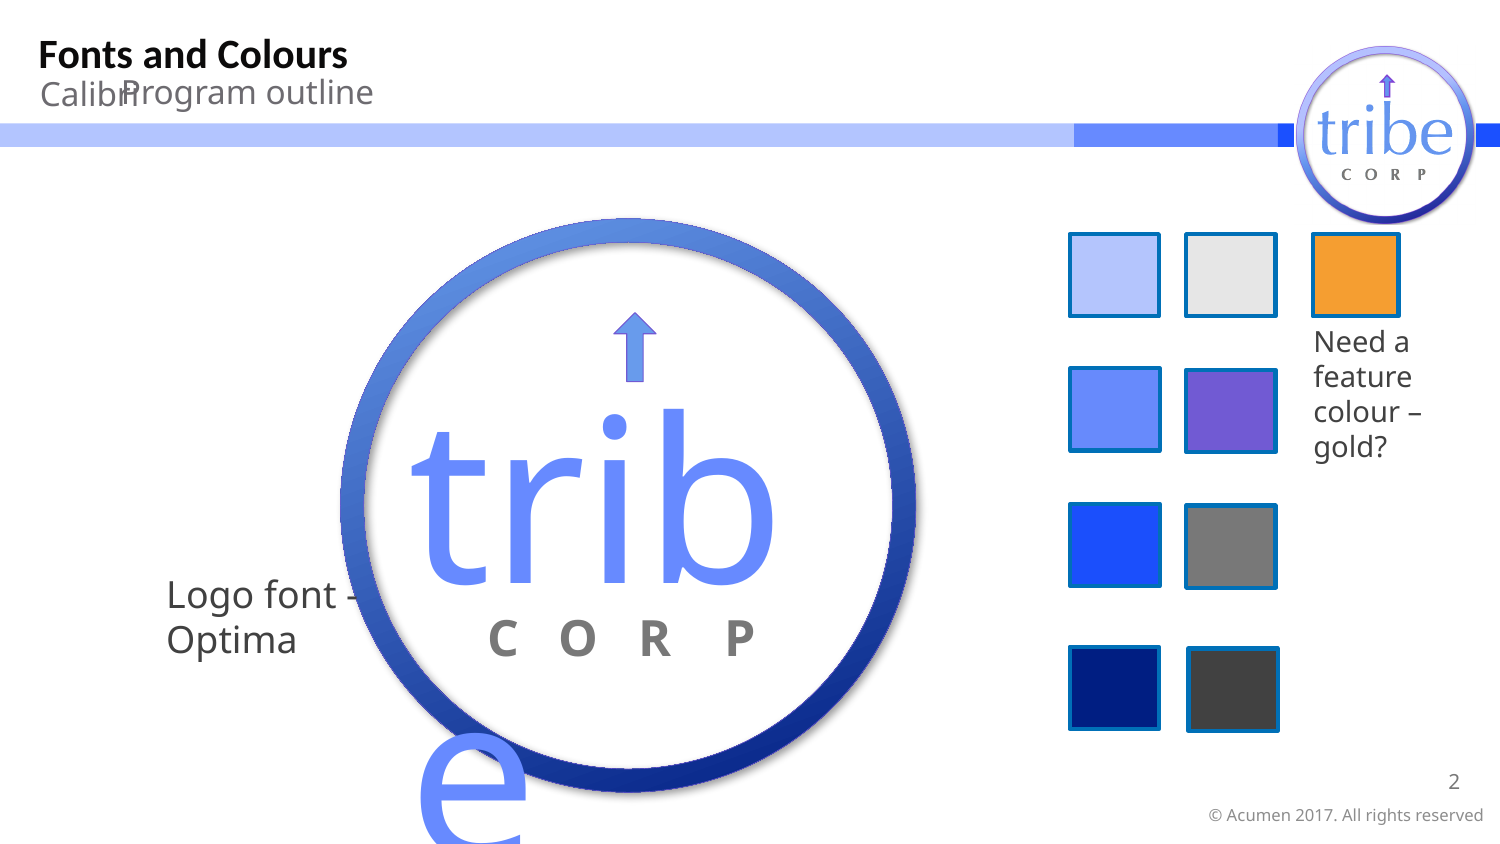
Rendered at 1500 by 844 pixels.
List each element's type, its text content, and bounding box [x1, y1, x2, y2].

text_box [1184, 503, 1278, 590]
text_box [1311, 232, 1401, 316]
text_box [1068, 366, 1162, 453]
text_box Logo font - Optima [151, 564, 467, 714]
text_box C O R P [472, 598, 893, 674]
text_box [1184, 232, 1278, 318]
picture [1294, 45, 1476, 225]
text_box [611, 310, 658, 384]
text_box [1184, 368, 1278, 454]
text_box Program outline [120, 77, 1178, 113]
text_box [1186, 646, 1280, 733]
text_box [338, 216, 871, 564]
text_box [1068, 232, 1161, 318]
title Calibri [40, 79, 1177, 116]
text_box [908, 430, 918, 581]
text_box Need a feature colour – gold? [1298, 316, 1499, 471]
list Fonts and Colours [38, 28, 1176, 75]
text_box [1068, 645, 1161, 731]
text_box tribe [393, 347, 908, 844]
text_box [1068, 502, 1162, 588]
